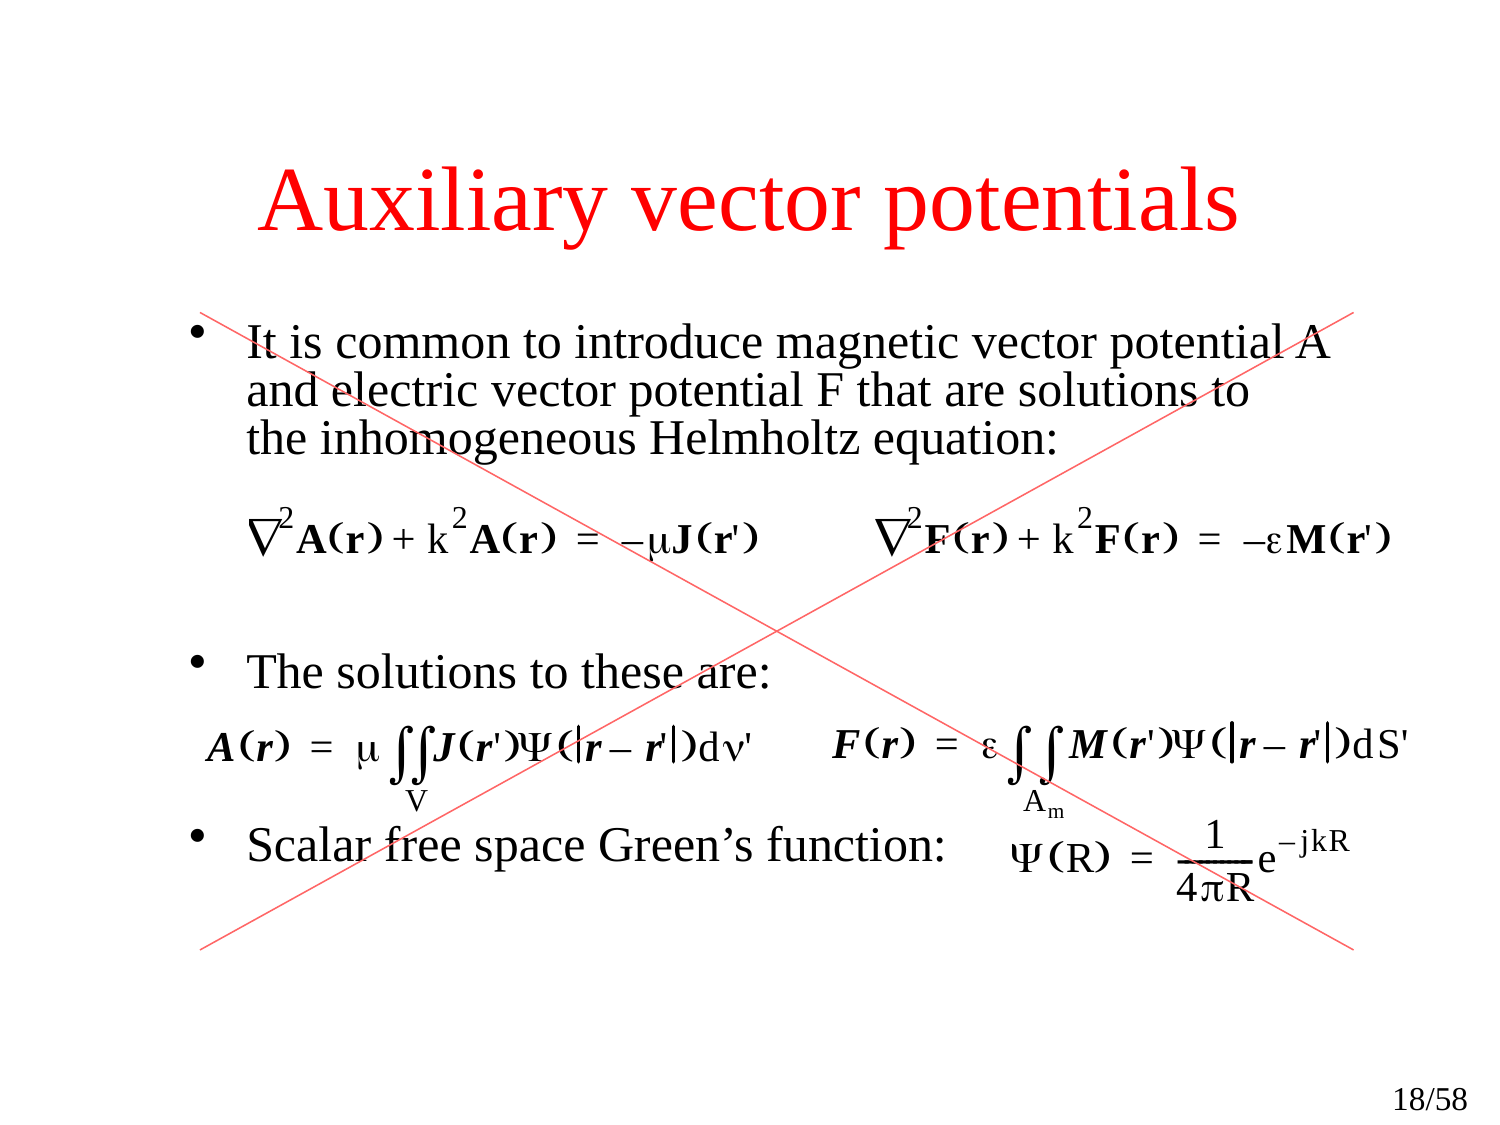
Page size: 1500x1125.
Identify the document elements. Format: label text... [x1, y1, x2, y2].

picture [1354, 499, 1436, 621]
picture [1354, 687, 1420, 840]
list It is common to introduce magnetic vector potential A and electric vector potential F that are solutions to the inhomogeneous Helmholtz equation: The solutions to these are: Scalar free space Green’s function: [174, 312, 1363, 1051]
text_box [199, 312, 1354, 951]
title Auxiliary vector potentials [112, 99, 1388, 288]
